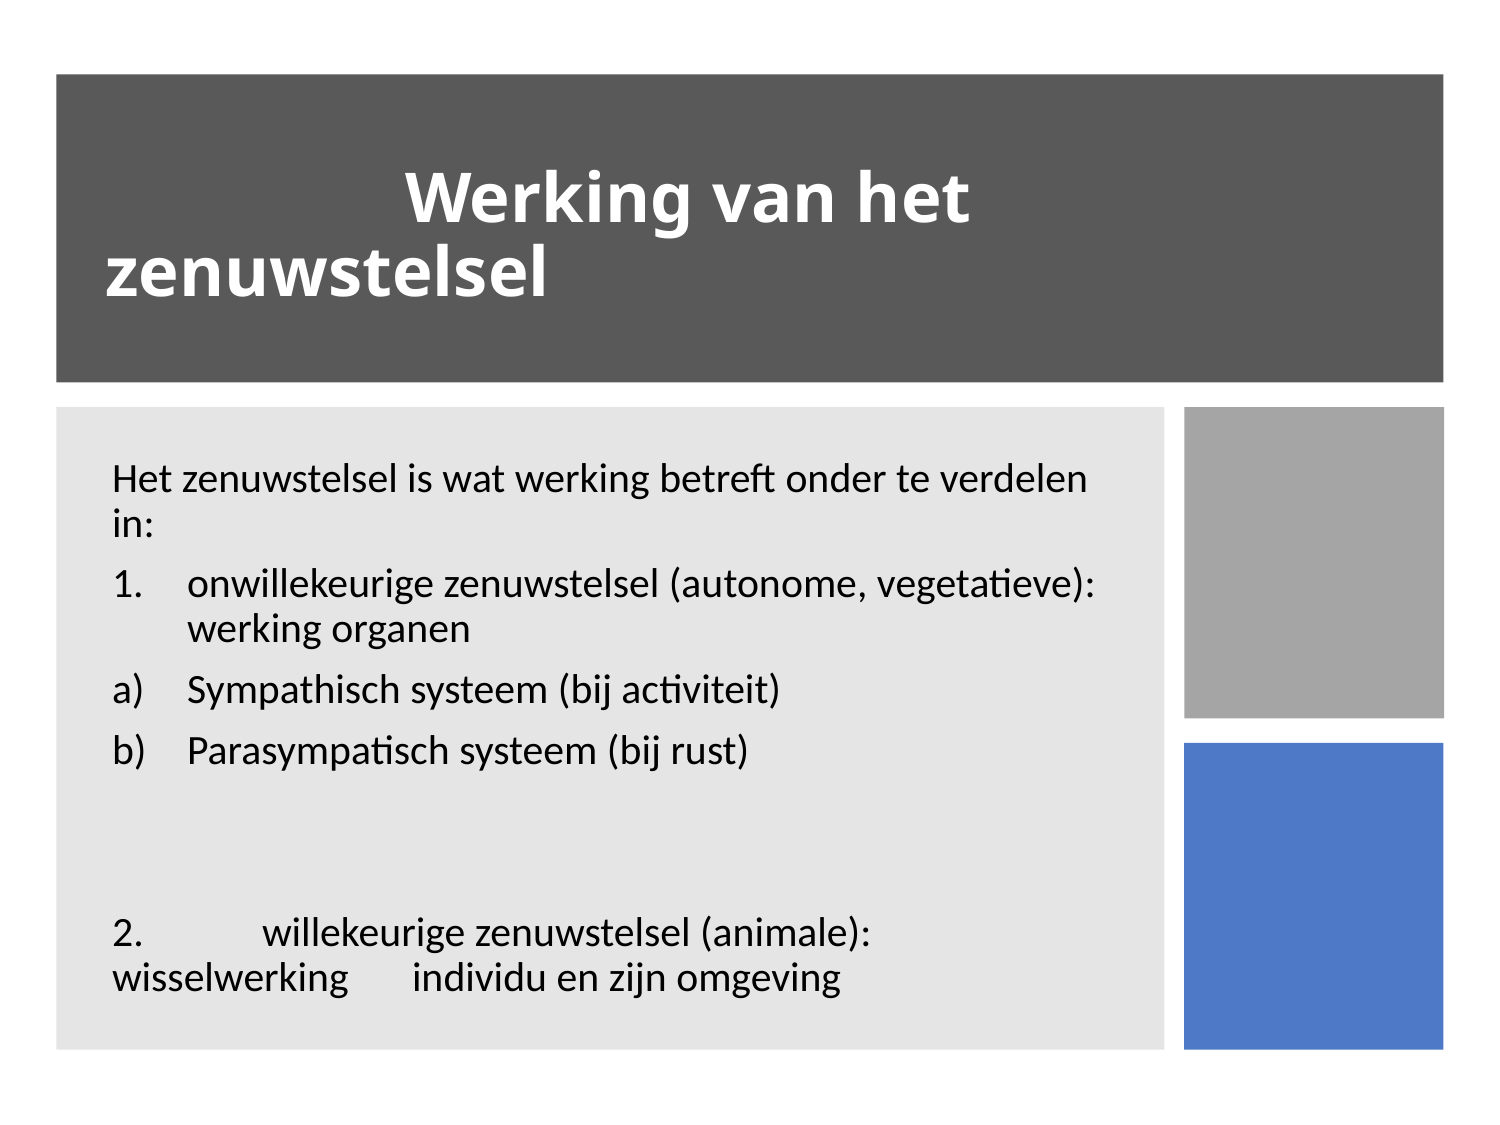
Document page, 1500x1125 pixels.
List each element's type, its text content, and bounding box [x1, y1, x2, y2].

list Het zenuwstelsel is wat werking betreft onder te verdelen in: onwillekeurige zenuwstelsel (autonome, vegetatieve): werking organen Sympathisch systeem (bij activiteit) Parasympatisch systeem (bij rust) 2. willekeurige zenuwstelsel (animale): wisselwerking individu en zijn omgeving [97, 457, 1127, 999]
text_box [1183, 406, 1445, 719]
text_box [1183, 742, 1444, 1051]
title Werking van het zenuwstelsel [90, 120, 1403, 354]
text_box [55, 406, 1165, 1051]
text_box [55, 73, 1444, 383]
